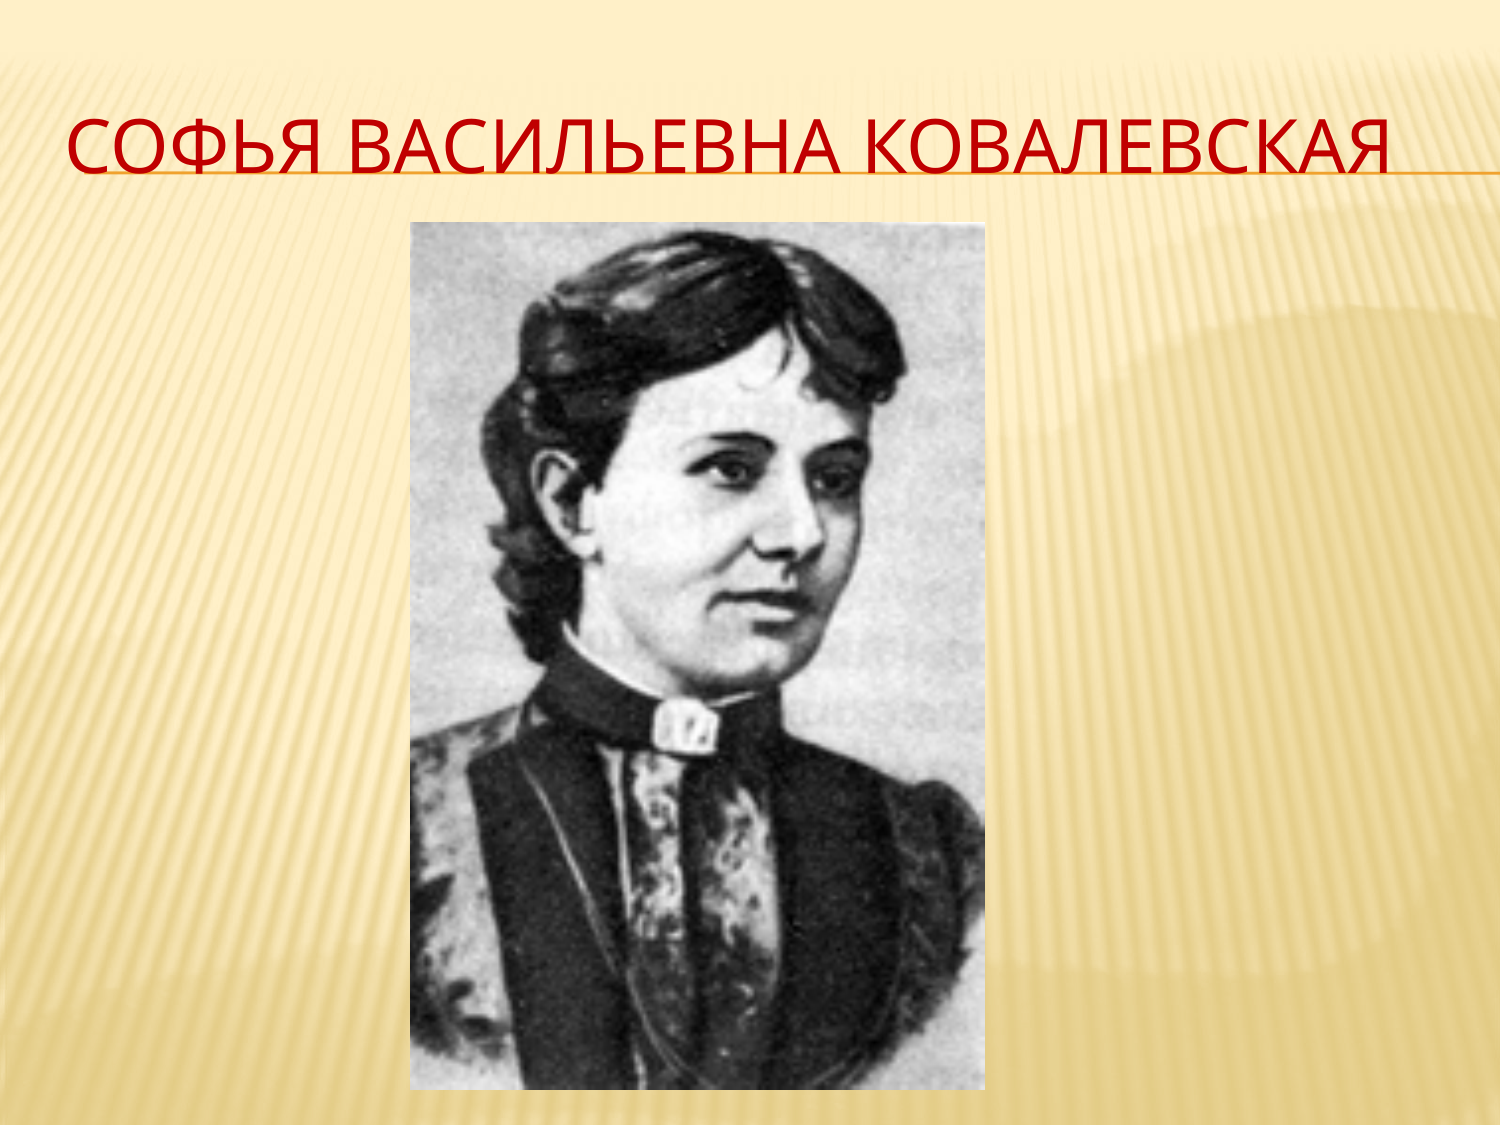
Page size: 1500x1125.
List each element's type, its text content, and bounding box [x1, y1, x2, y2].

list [409, 222, 985, 1091]
title Софья васильевна Ковалевская [50, 75, 1475, 213]
